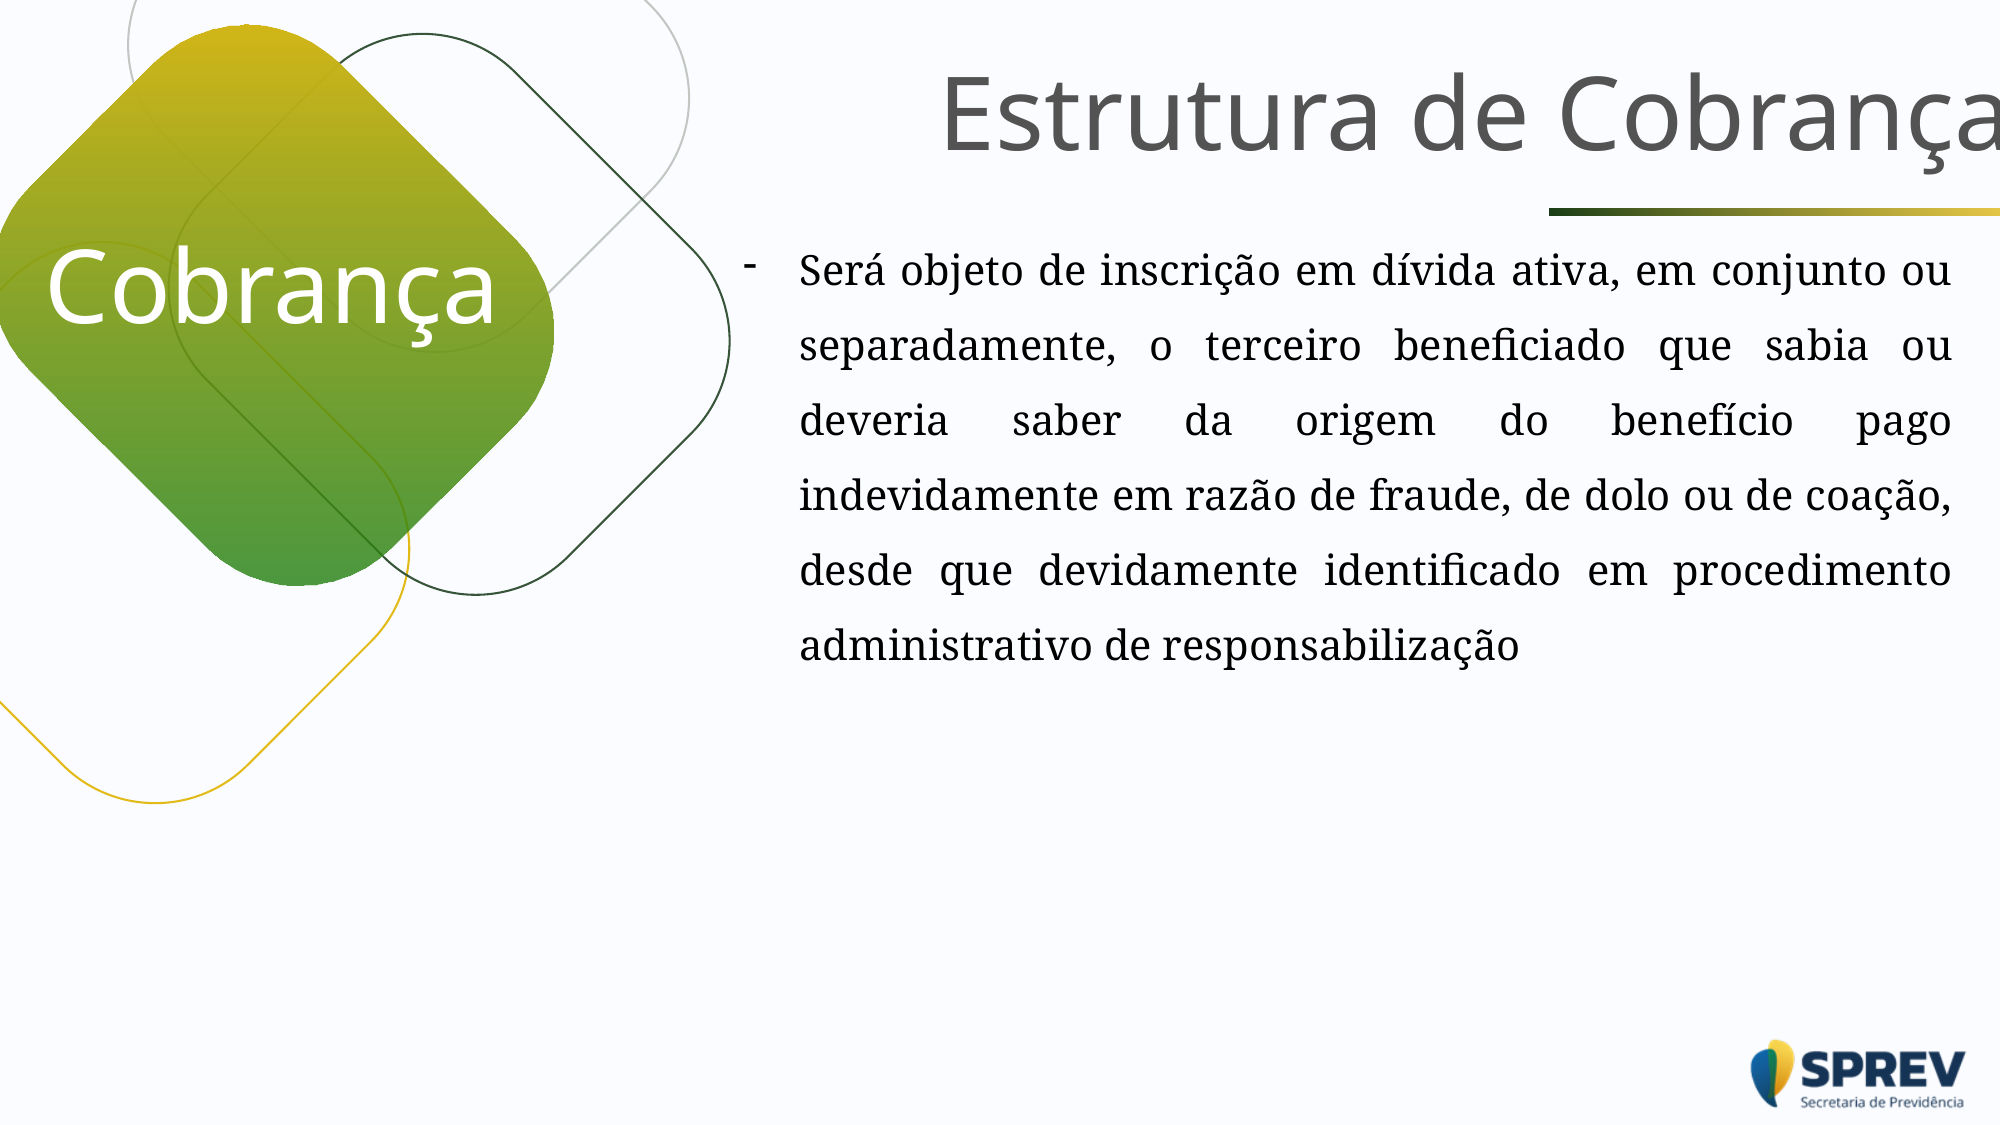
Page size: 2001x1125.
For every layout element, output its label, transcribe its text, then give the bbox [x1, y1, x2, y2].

picture [1747, 1035, 1970, 1112]
text_box Estrutura de Cobrança [938, 48, 2000, 171]
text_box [0, 0, 705, 741]
text_box Será objeto de inscrição em dívida ativa, em conjunto ou separadamente, o terceiro beneficiado que sabia ou deveria saber da origem do benefício pago indevidamente em razão de fraude, de dolo ou de coação, desde que devidamente identificado em procedimento administrativo de responsabilização [728, 160, 1968, 826]
text_box [1968, 208, 2000, 216]
